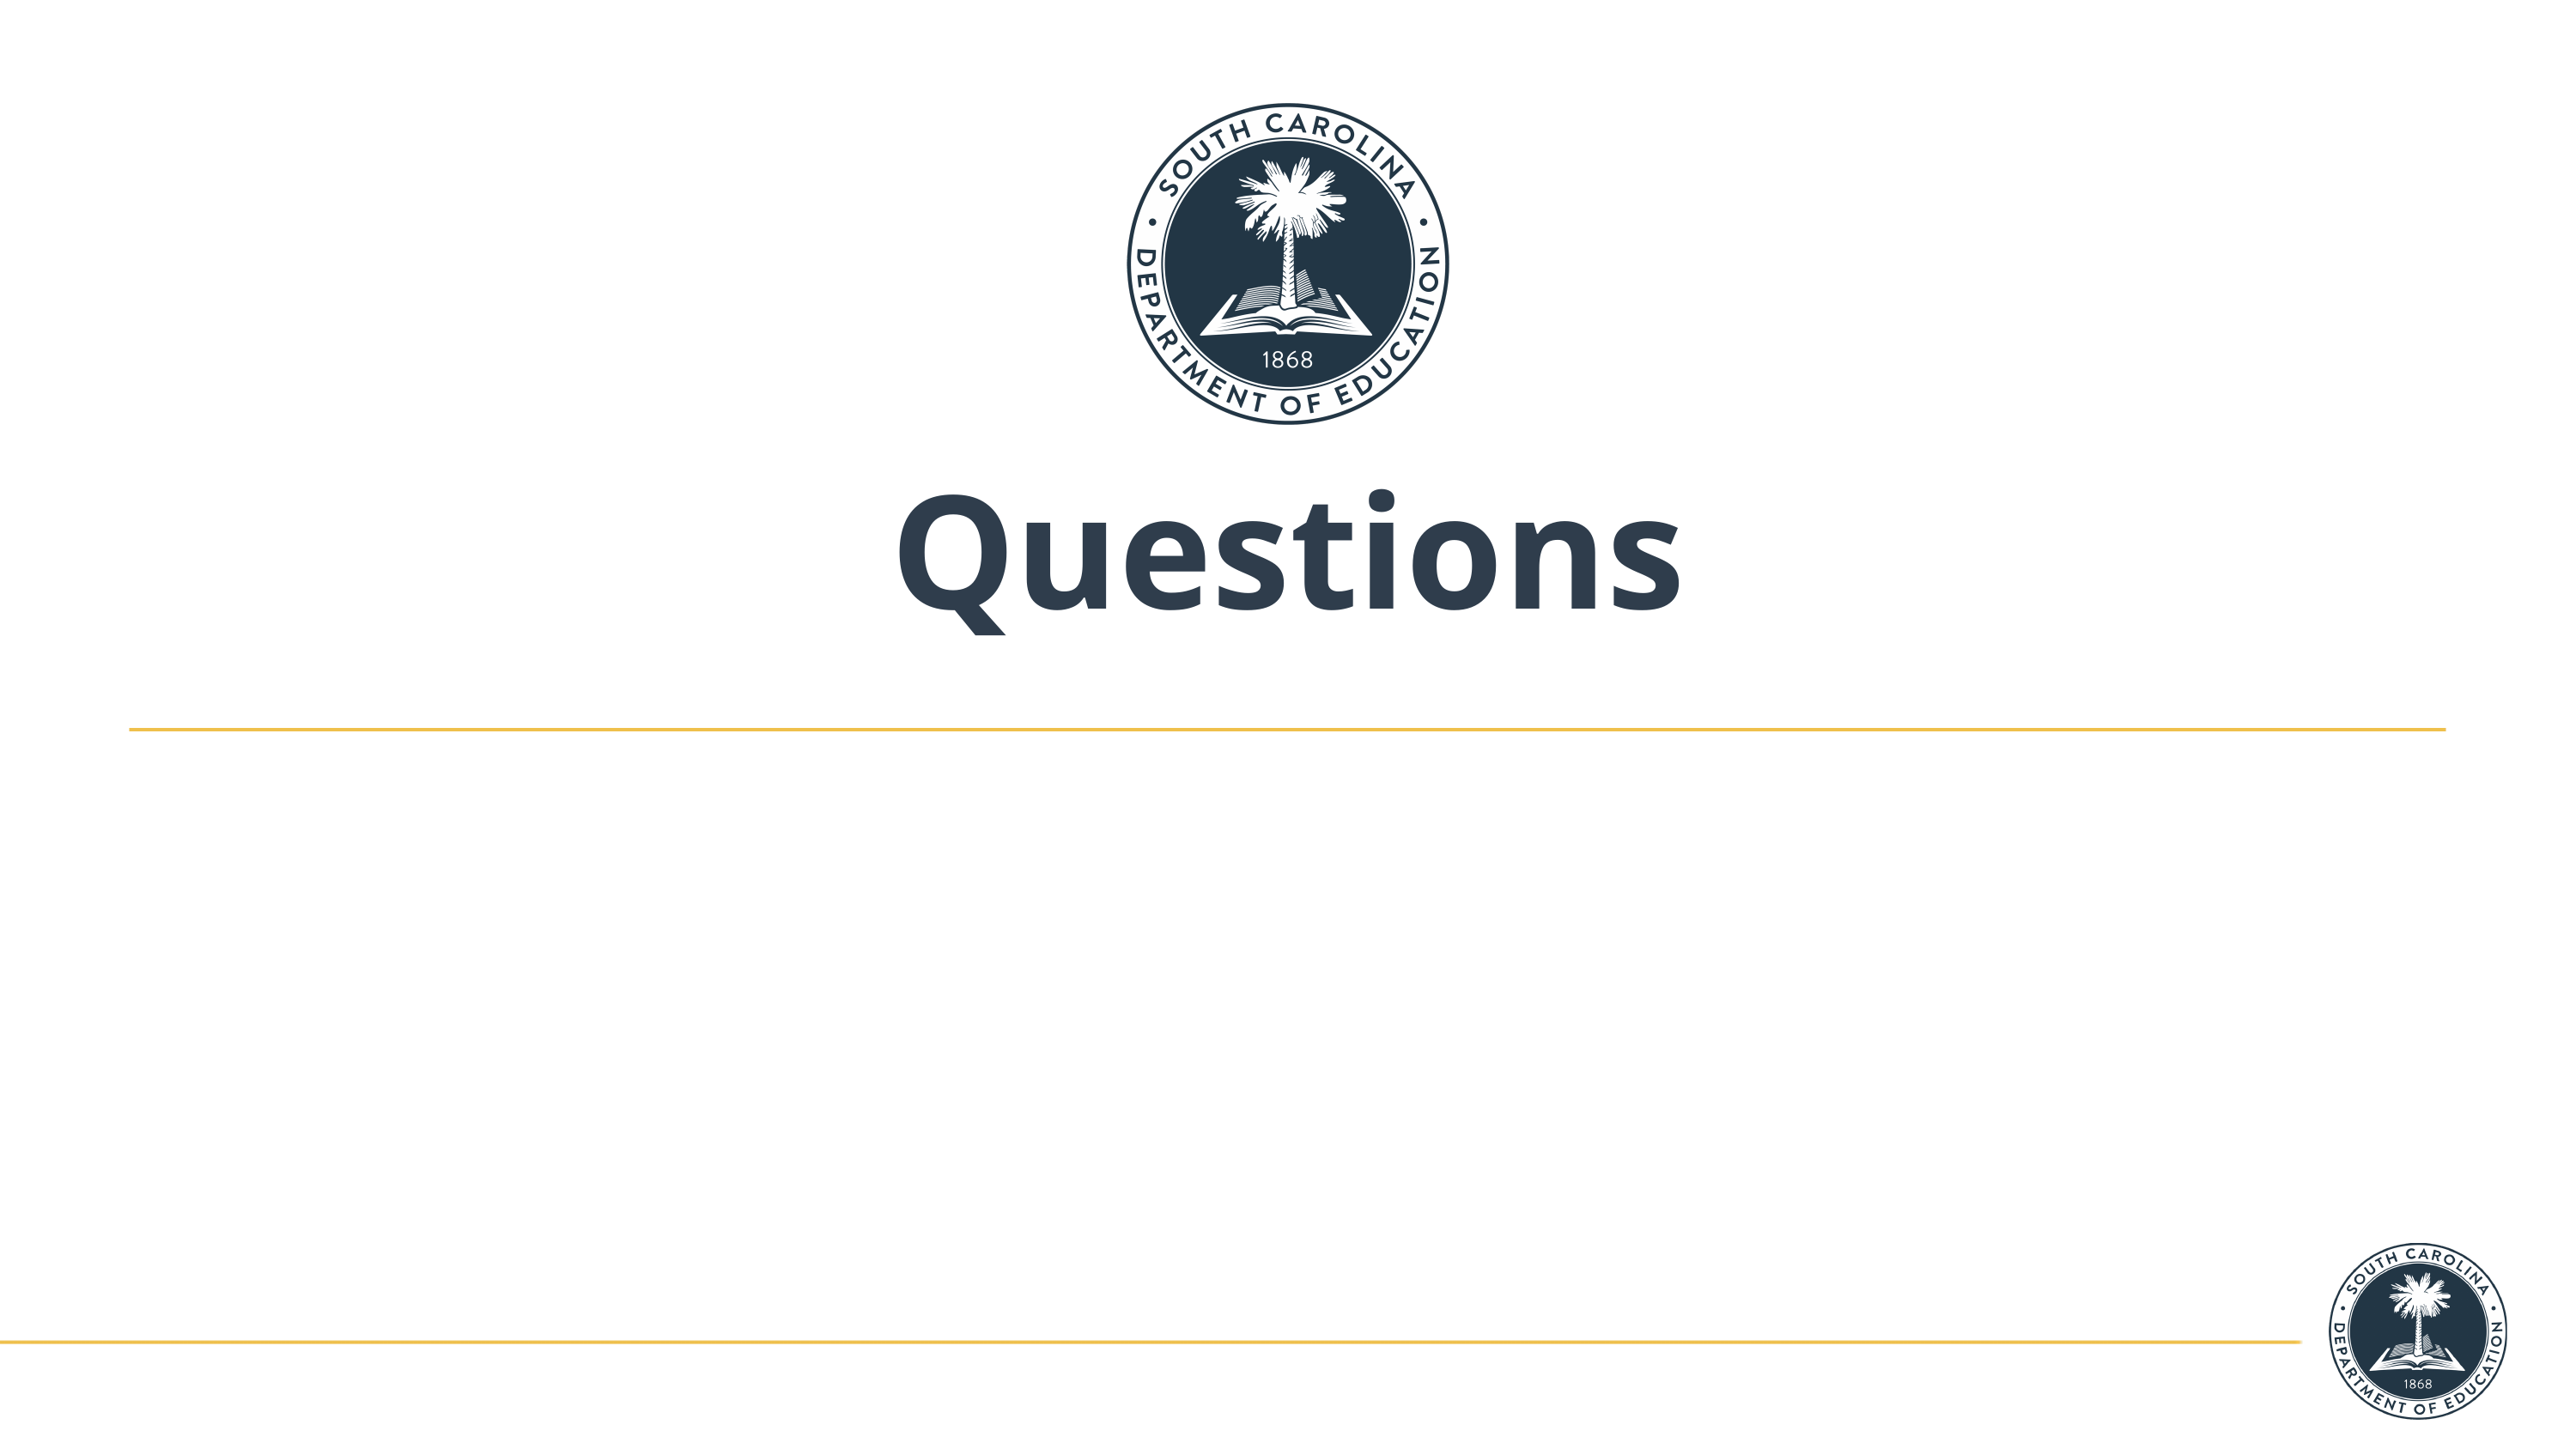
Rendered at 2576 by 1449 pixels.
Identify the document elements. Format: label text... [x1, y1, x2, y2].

picture [129, 728, 2447, 731]
title Questions [129, 449, 2447, 643]
picture [2329, 1243, 2507, 1420]
picture [1127, 103, 1449, 425]
